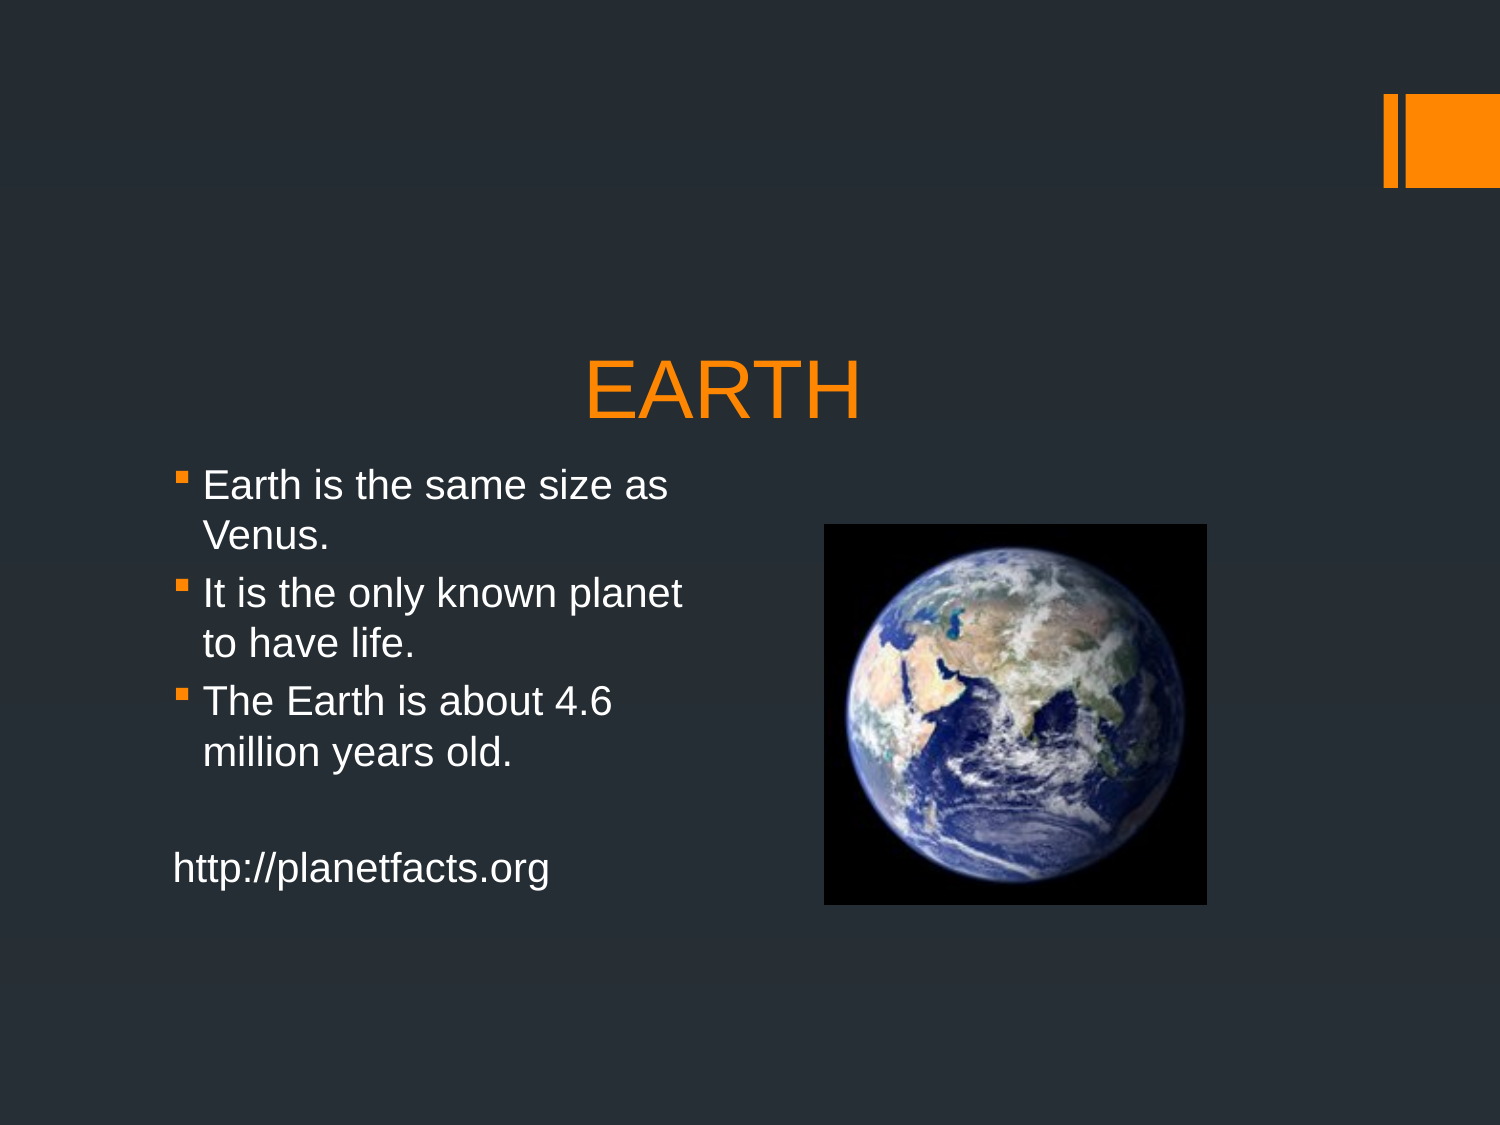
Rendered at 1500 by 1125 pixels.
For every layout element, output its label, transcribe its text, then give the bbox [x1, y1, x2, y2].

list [824, 524, 1207, 905]
list Earth is the same size as Venus. It is the only known planet to have life. The Earth is about 4.6 million years old. http://planetfacts.org [150, 450, 735, 1040]
title EARTH [150, 253, 1350, 443]
